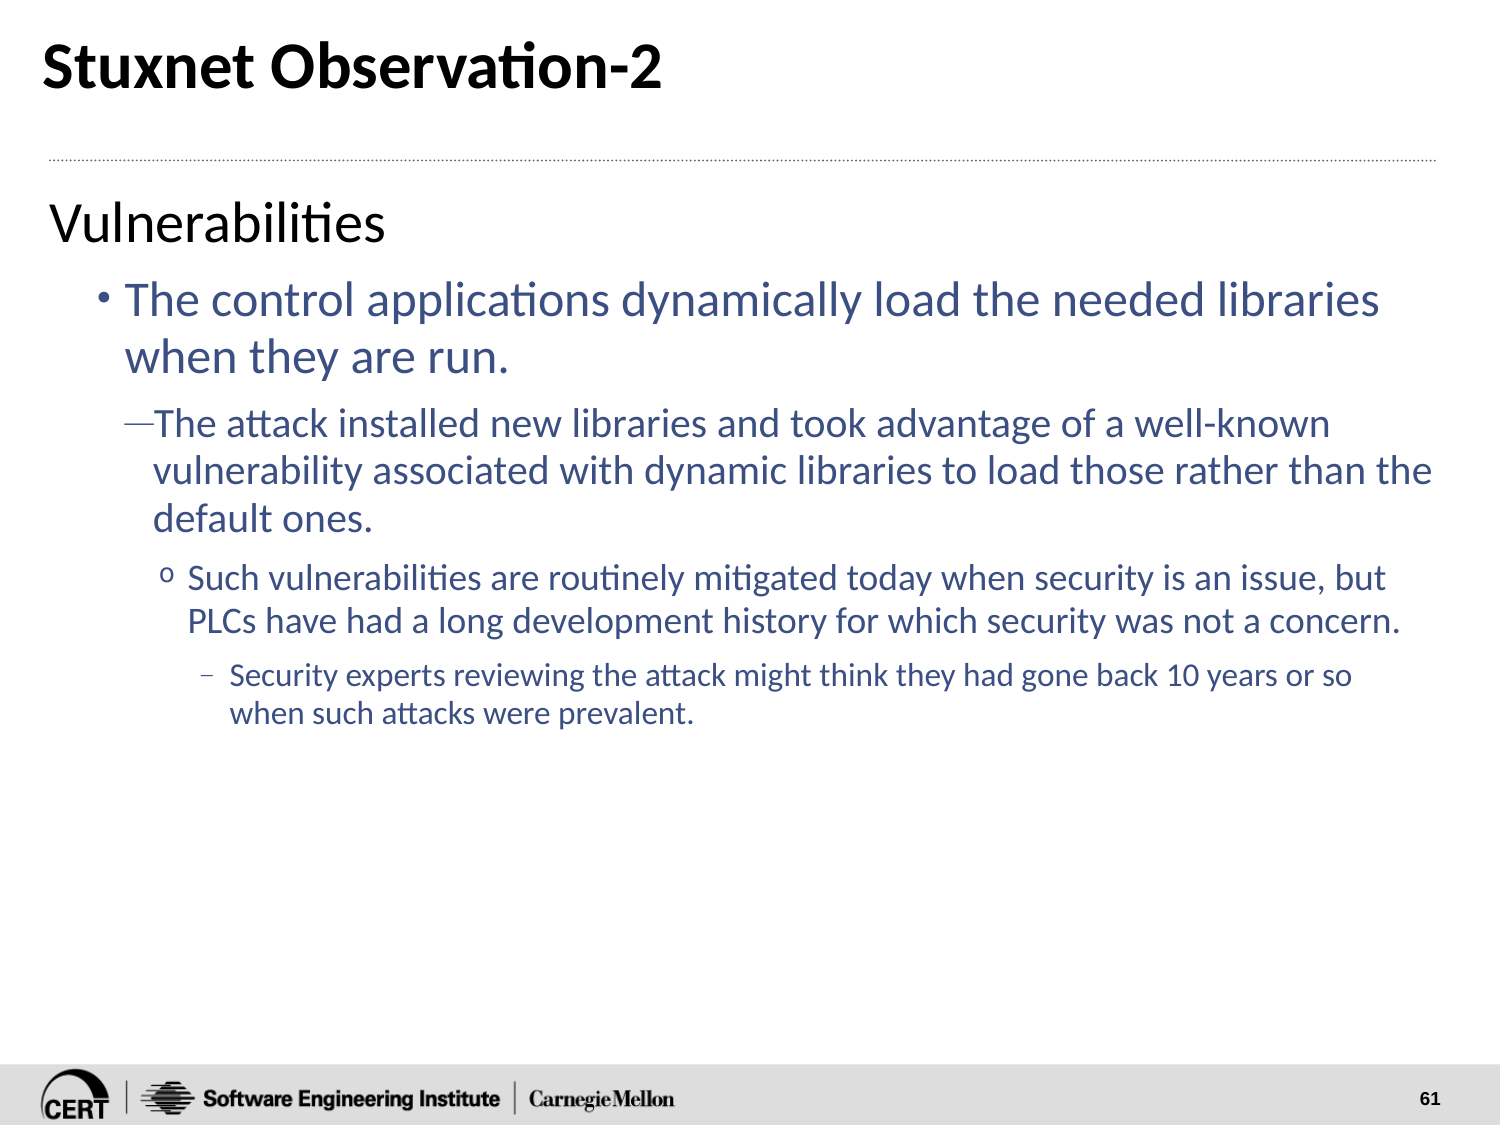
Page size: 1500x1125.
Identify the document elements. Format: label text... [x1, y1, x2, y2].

title Stuxnet Observation-2 [42, 37, 1434, 155]
picture [24, 1065, 688, 1125]
list Vulnerabilities The control applications dynamically load the needed libraries when they are run. The attack installed new libraries and took advantage of a well-known vulnerability associated with dynamic libraries to load those rather than the default ones. Such vulnerabilities are routinely mitigated today when security is an issue, but PLCs have had a long development history for which security was not a concern. Security experts reviewing the attack might think they had gone back 10 years or so when such attacks were prevalent. [49, 187, 1437, 1001]
